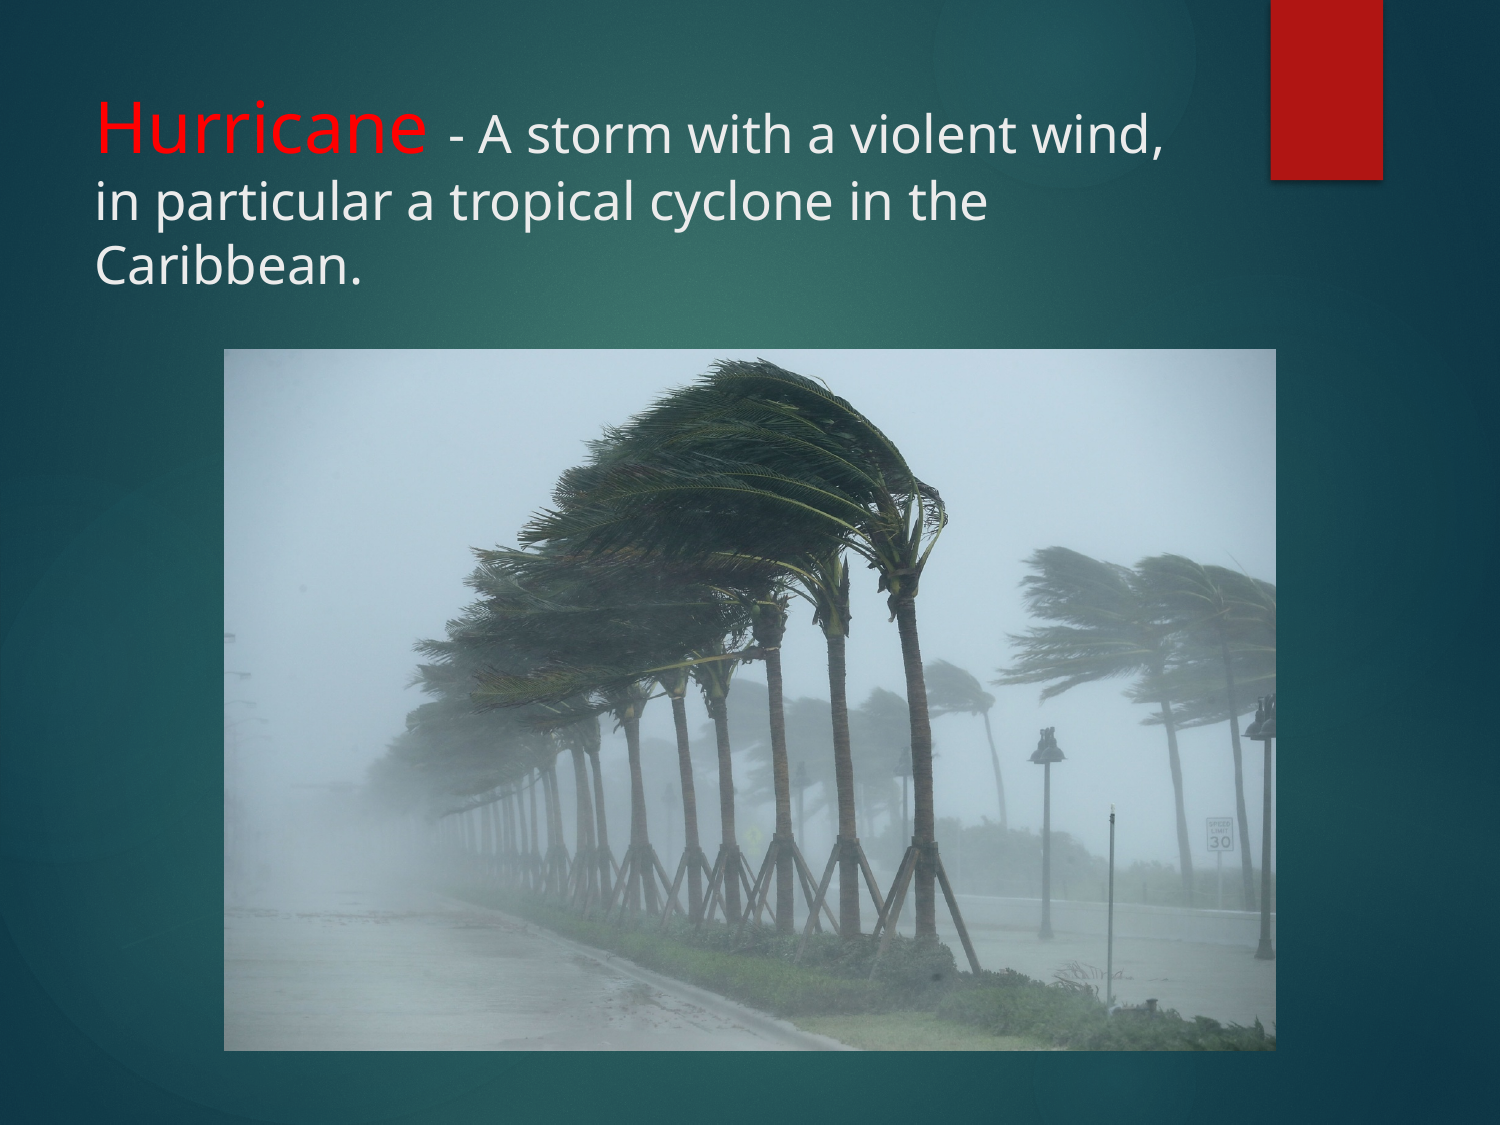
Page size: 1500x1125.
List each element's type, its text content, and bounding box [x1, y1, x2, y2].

title Hurricane - A storm with a violent wind, in particular a tropical cyclone in the Caribbean. [79, 74, 1237, 304]
picture [224, 349, 1276, 1051]
